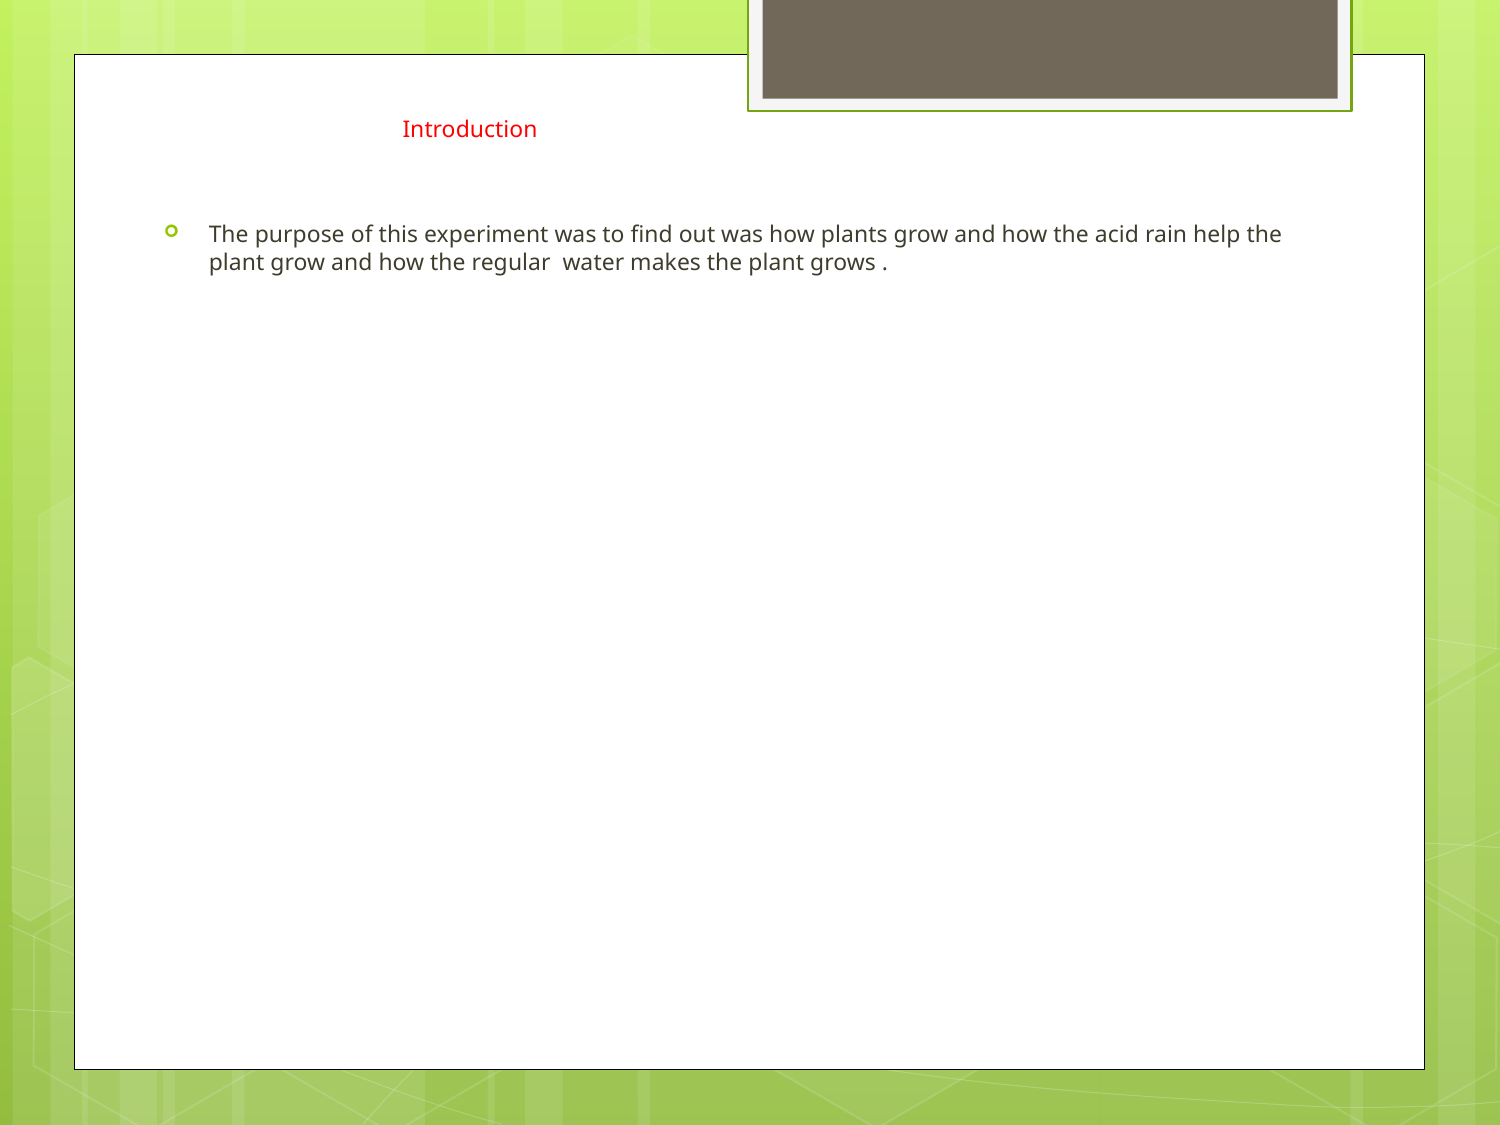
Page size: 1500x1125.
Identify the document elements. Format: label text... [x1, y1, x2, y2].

list The purpose of this experiment was to find out was how plants grow and how the acid rain help the plant grow and how the regular water makes the plant grows . [137, 212, 1304, 813]
title Introduction [387, 62, 900, 150]
